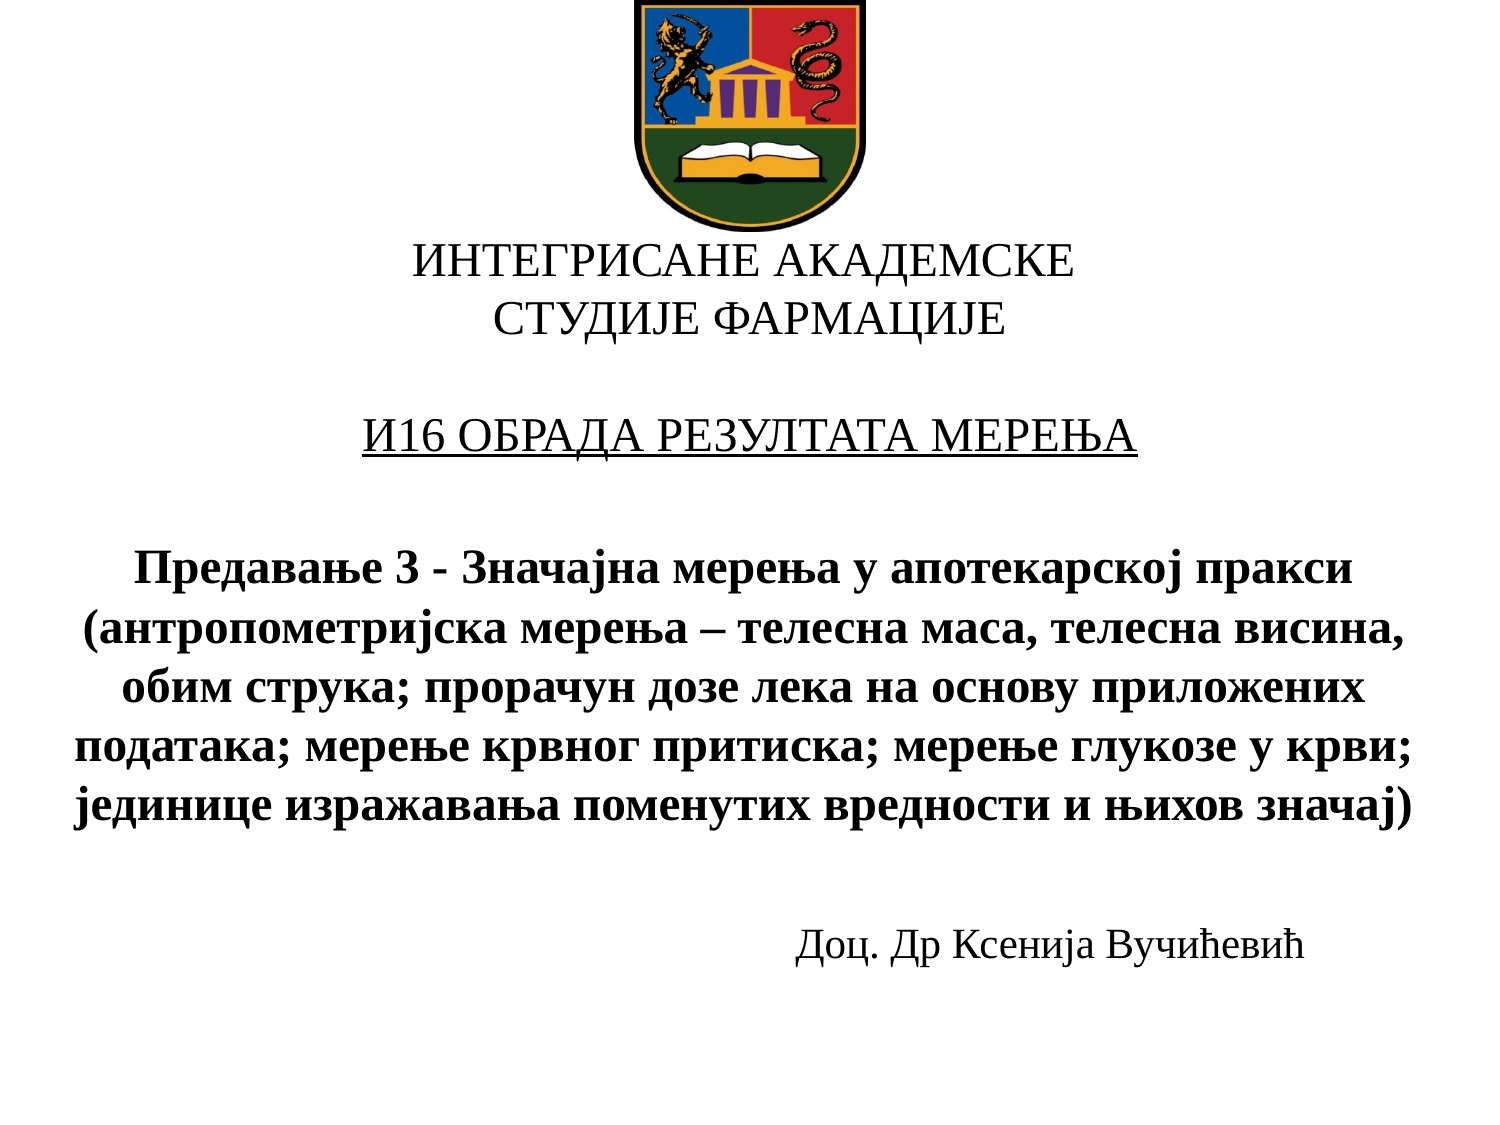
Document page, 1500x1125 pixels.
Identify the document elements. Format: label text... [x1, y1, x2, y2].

subtitle Предавање 3 - Значајна мерења у апотекарској пракси (антропометријска мерења – телесна маса, телесна висина, обим струка; прорачун дозе лека на основу приложених података; мерење крвног притиска; мерење глукозе у крви; јединице изражавања поменутих вредности и њихов значај) Доц. Др Ксенија Вучићевић [29, 527, 1459, 1024]
picture [634, 0, 866, 232]
title ИНТЕГРИСАНЕ АКАДЕМСКЕ СТУДИЈЕ ФАРМАЦИЈЕ И16 ОБРАДА РЕЗУЛТАТА МЕРЕЊА [112, 219, 1388, 527]
